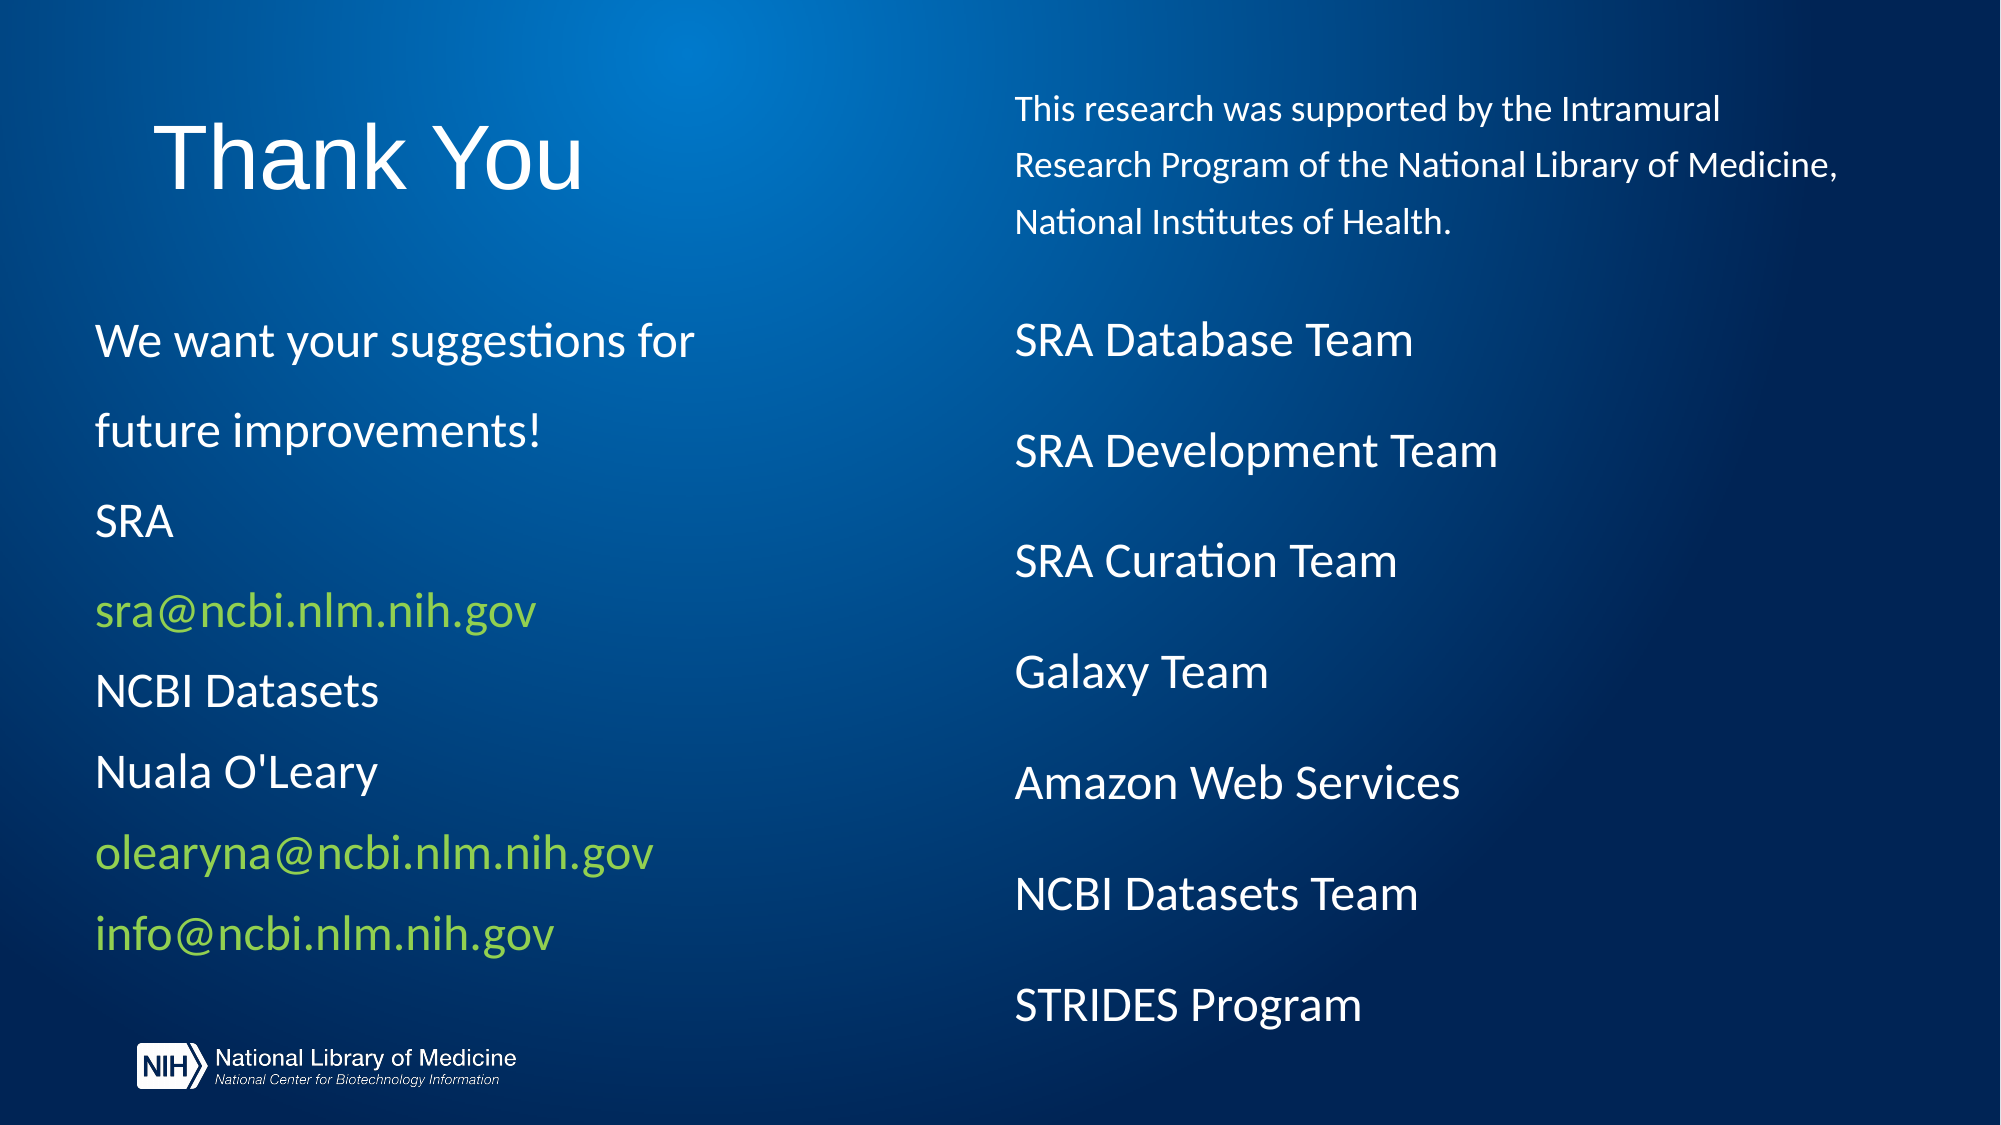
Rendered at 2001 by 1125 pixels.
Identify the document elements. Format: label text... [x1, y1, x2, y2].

list We want your suggestions for future improvements! SRA sra@ncbi.nlm.nih.gov NCBI Datasets Nuala O'Leary olearyna@ncbi.nlm.nih.gov info@ncbi.nlm.nih.gov [79, 269, 815, 994]
title Thank You [137, 59, 983, 260]
list This research was supported by the Intramural Research Program of the National Library of Medicine, National Institutes of Health. [999, 57, 1880, 258]
picture [0, 0, 2001, 1125]
list SRA Database Team SRA Development Team SRA Curation Team Galaxy Team Amazon Web Services NCBI Datasets Team STRIDES Program [999, 268, 1836, 995]
